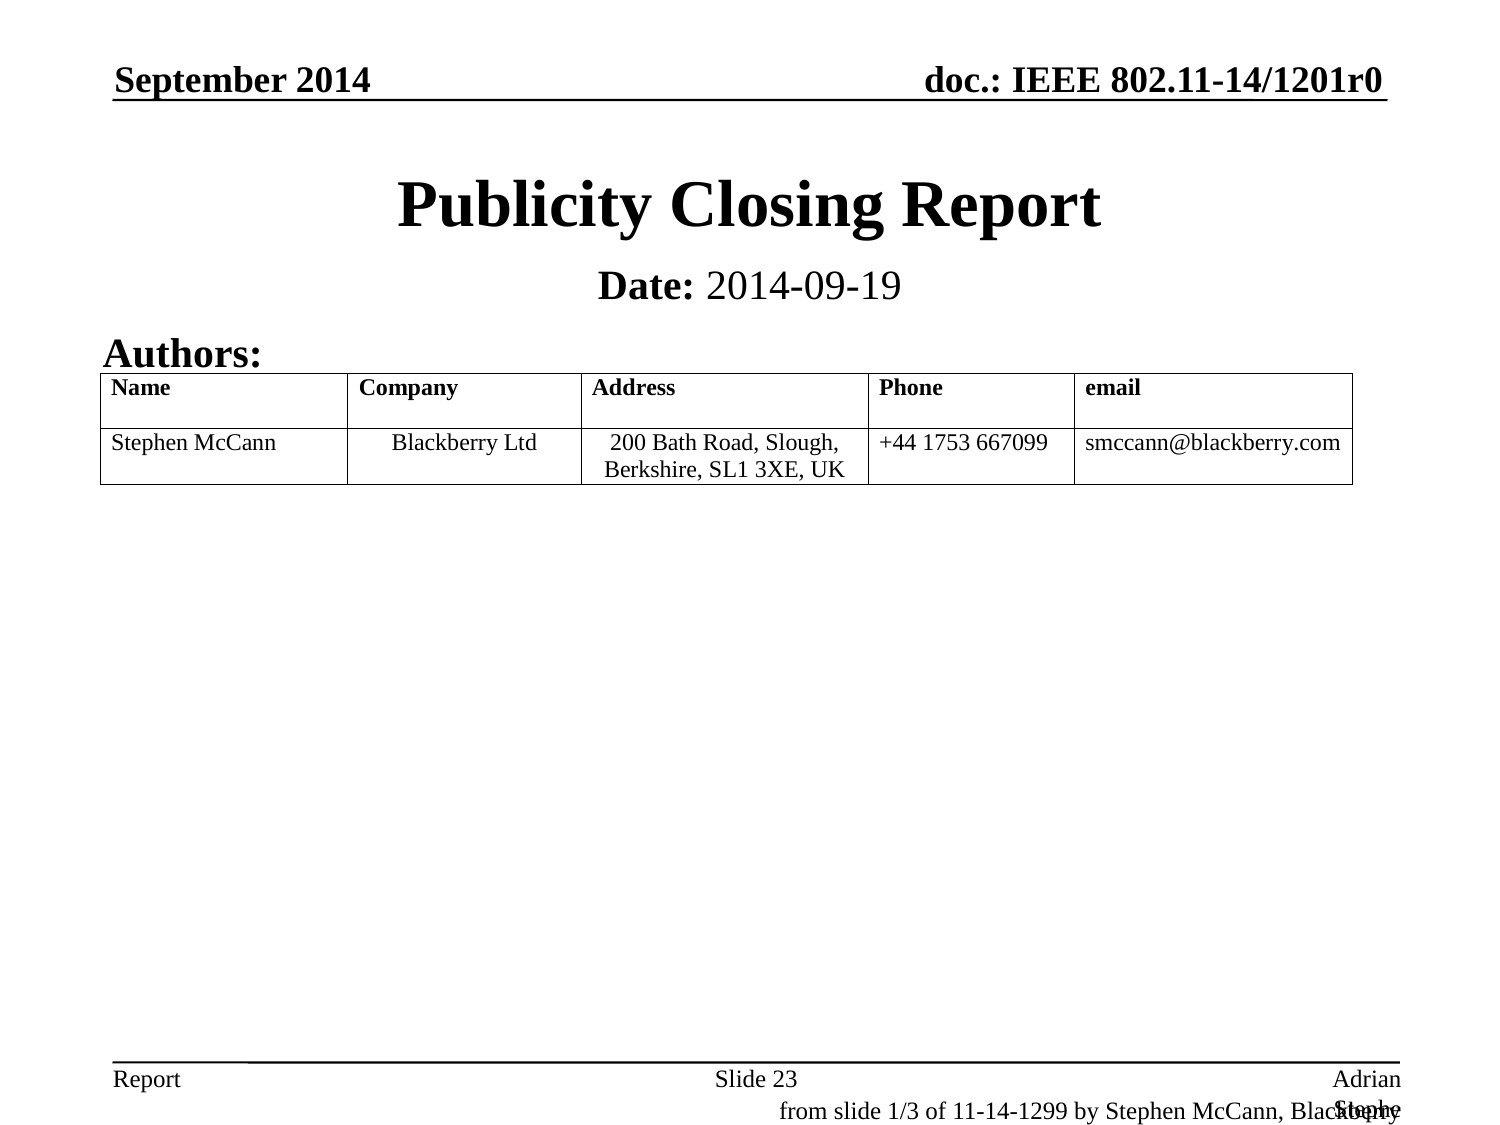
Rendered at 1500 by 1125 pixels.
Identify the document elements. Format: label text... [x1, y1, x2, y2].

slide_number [114, 54, 374, 101]
text_box Authors: [87, 318, 325, 371]
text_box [85, 372, 1365, 736]
slide_number Slide 23 [712, 1061, 800, 1087]
title Publicity Closing Report [112, 112, 1388, 249]
text_box from slide 1/3 of 11-14-1299 by Stephen McCann, Blackberry [343, 1087, 1417, 1125]
footer Adrian Stephens, Intel Corporation [1324, 1061, 1402, 1087]
list Date: 2014-09-19 [112, 249, 1388, 313]
